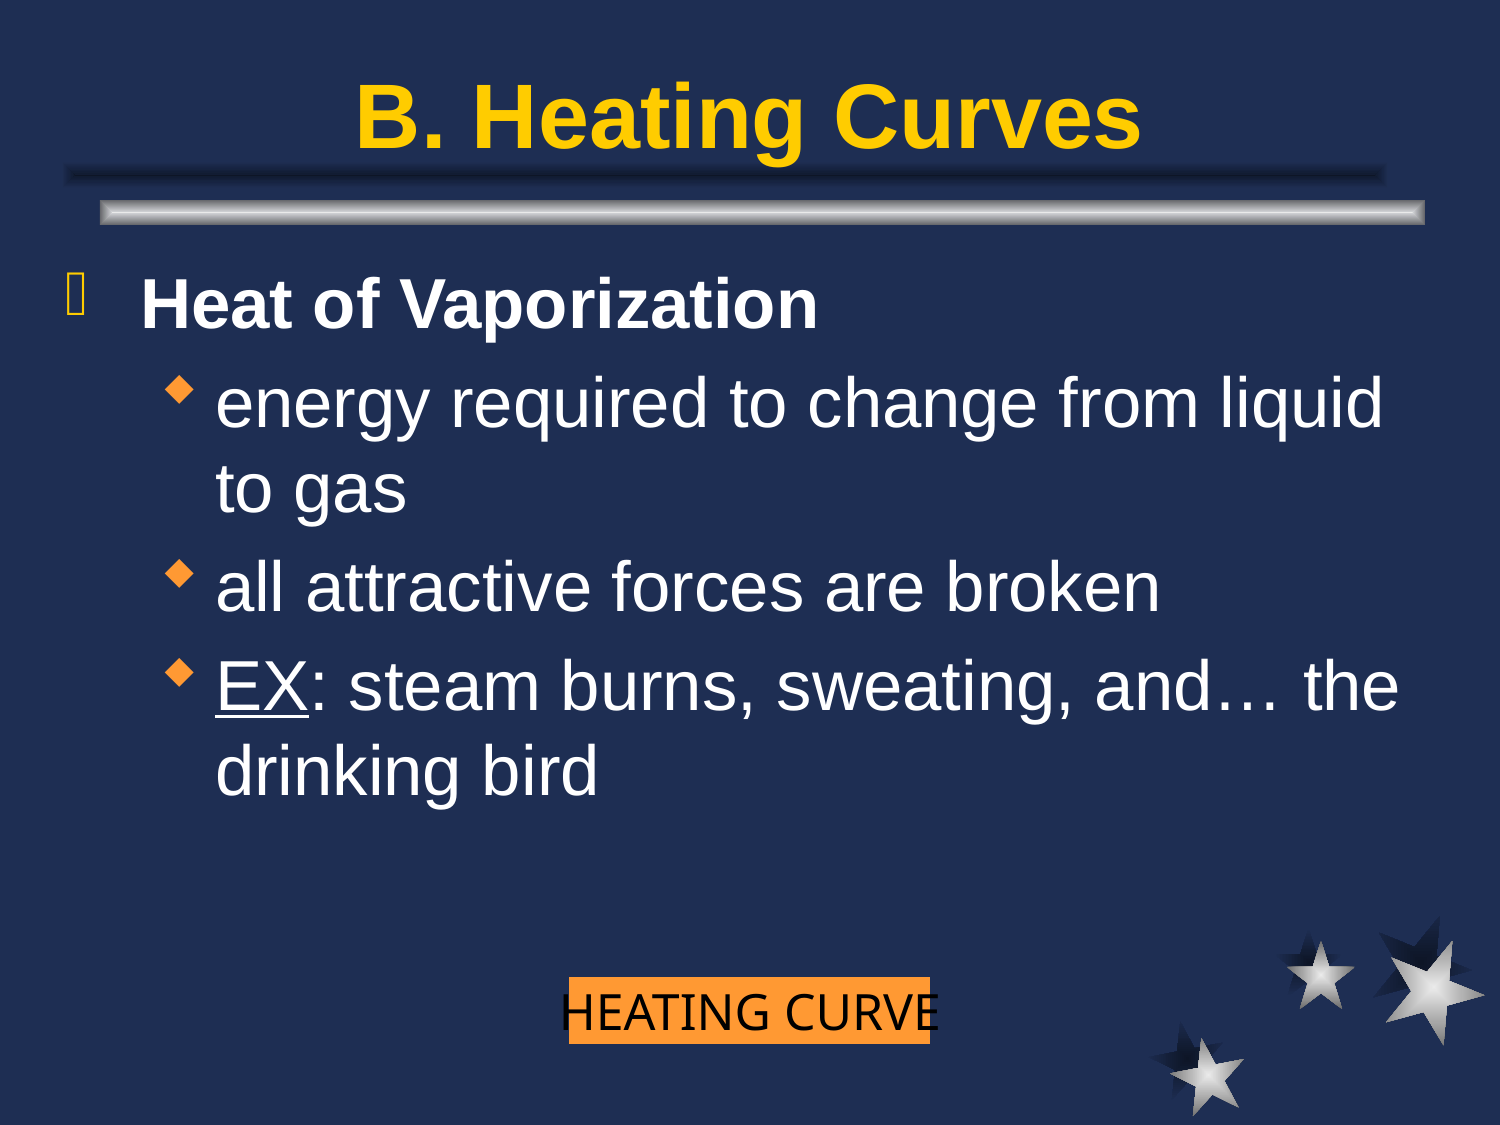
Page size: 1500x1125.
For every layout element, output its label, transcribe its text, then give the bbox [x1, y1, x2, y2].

list Heat of Vaporization energy required to change from liquid to gas all attractive forces are broken EX: steam burns, sweating, and… the drinking bird [49, 249, 1451, 1076]
title B. Heating Curves [112, 37, 1388, 176]
text_box HEATING CURVE [568, 976, 932, 1046]
